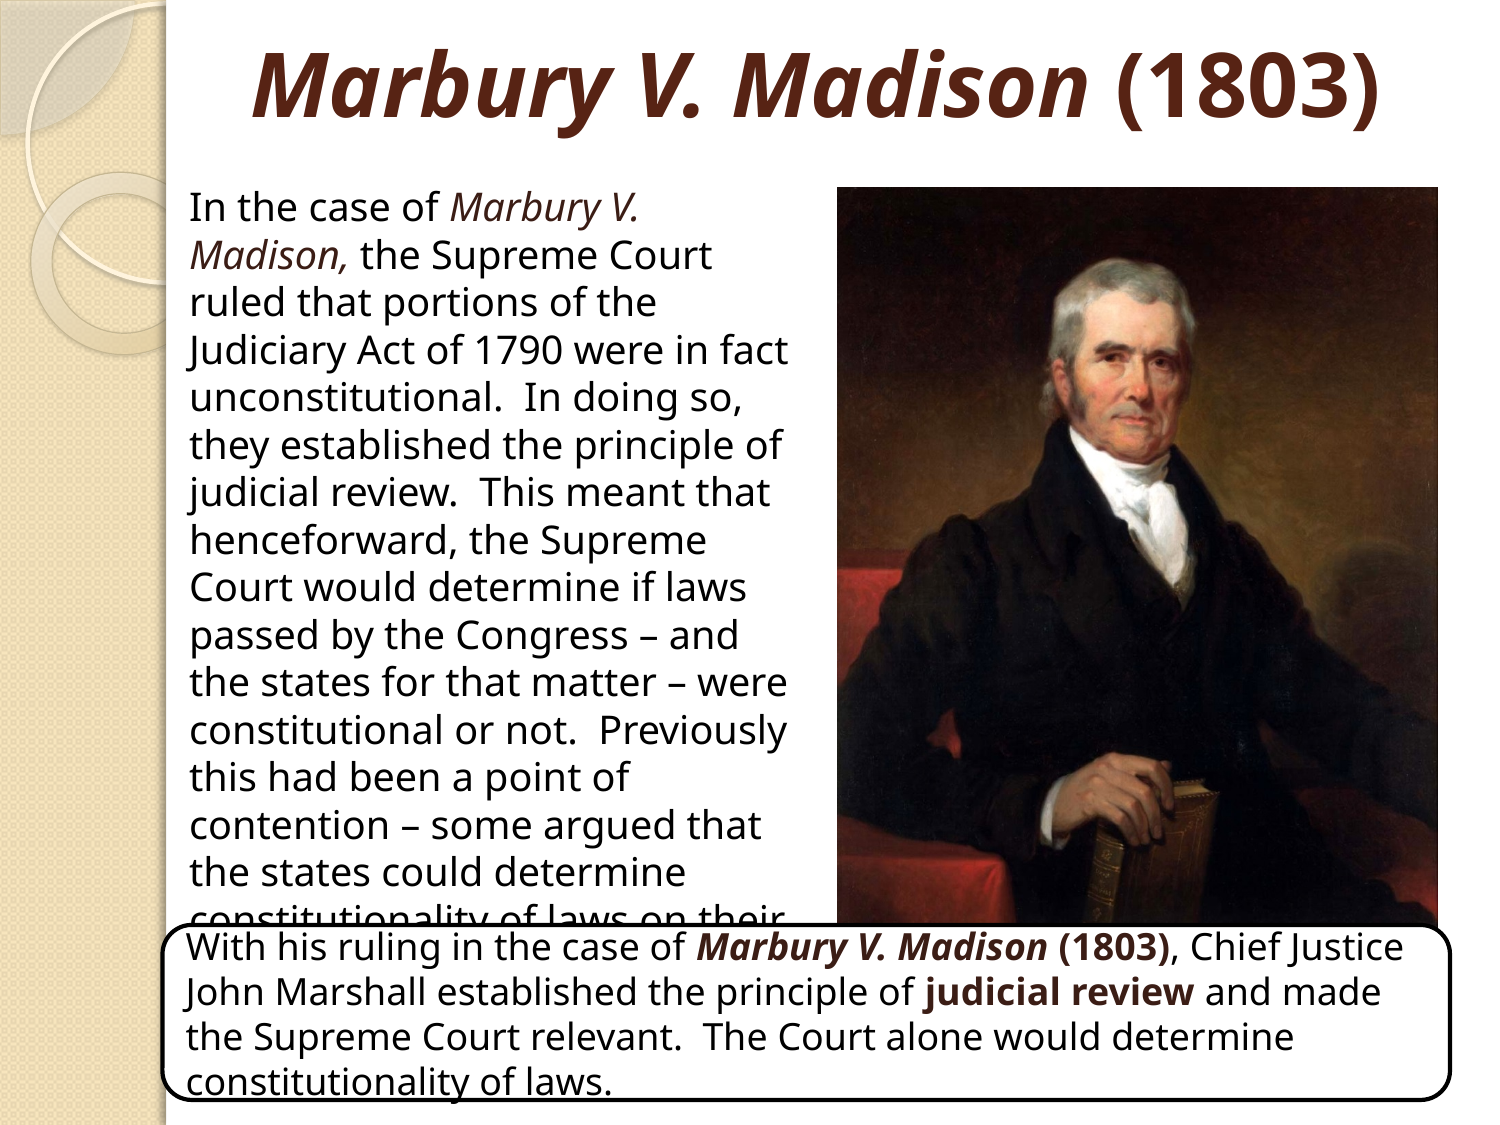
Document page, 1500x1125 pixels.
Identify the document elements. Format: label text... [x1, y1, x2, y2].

title Marbury V. Madison (1803) [235, 0, 1466, 163]
text_box With his ruling in the case of Marbury V. Madison (1803), Chief Justice John Marshall established the principle of judicial review and made the Supreme Court relevant. The Court alone would determine constitutionality of laws. [160, 922, 1453, 1103]
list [837, 187, 1438, 932]
list In the case of Marbury V. Madison, the Supreme Court ruled that portions of the Judiciary Act of 1790 were in fact unconstitutional. In doing so, they established the principle of judicial review. This meant that henceforward, the Supreme Court would determine if laws passed by the Congress – and the states for that matter – were constitutional or not. Previously this had been a point of contention – some argued that the states could determine constitutionality of laws on their own. [162, 174, 823, 941]
